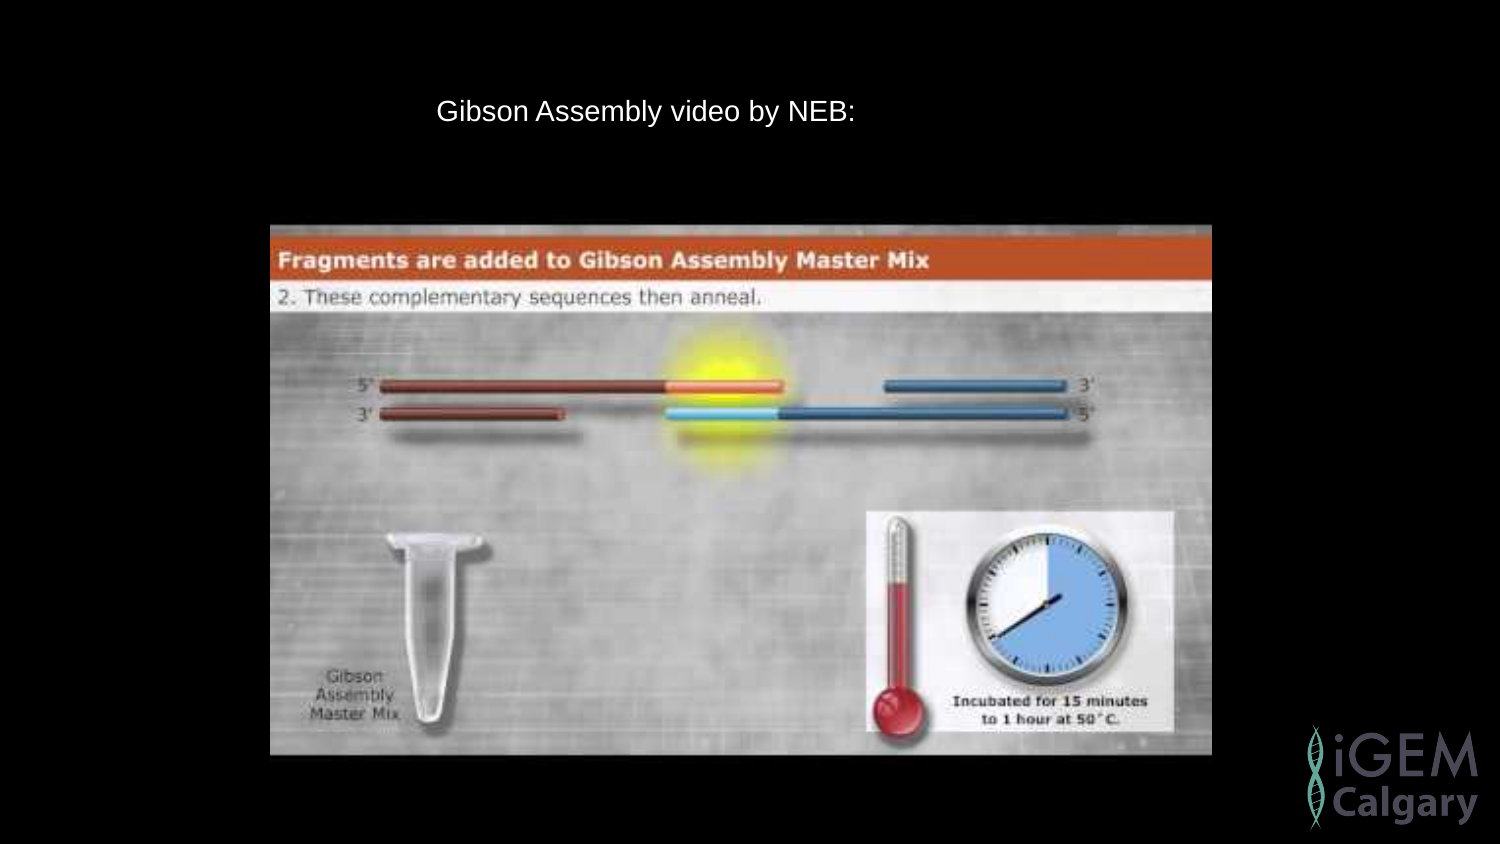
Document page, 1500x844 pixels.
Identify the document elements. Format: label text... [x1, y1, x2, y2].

text_box Gibson Assembly video by NEB: [421, 77, 1404, 193]
picture [1304, 717, 1488, 833]
picture [270, 137, 1213, 844]
